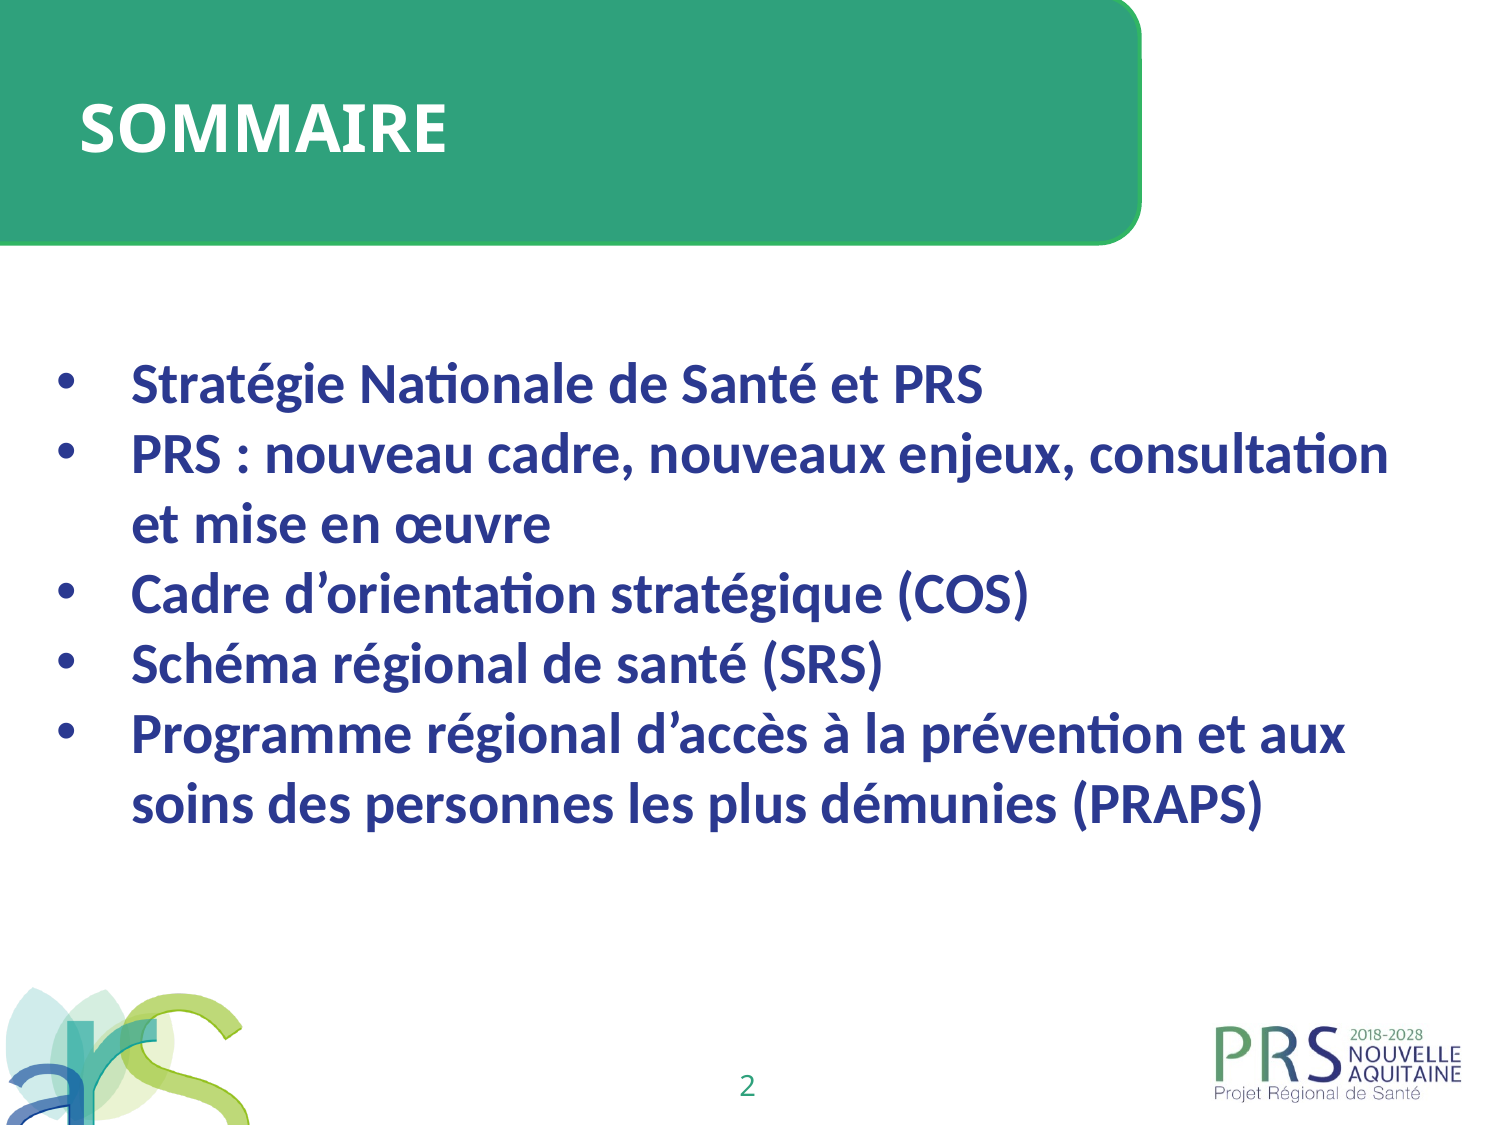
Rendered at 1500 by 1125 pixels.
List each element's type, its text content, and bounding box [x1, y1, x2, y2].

text_box [0, 0, 1142, 246]
text_box Sommaire [64, 32, 1415, 220]
text_box Stratégie Nationale de Santé et PRS PRS : nouveau cadre, nouveaux enjeux, consultation et mise en œuvre Cadre d’orientation stratégique (COS) Schéma régional de santé (SRS) Programme régional d’accès à la prévention et aux soins des personnes les plus démunies (PRAPS) [41, 338, 1463, 1103]
slide_number 2 [572, 1059, 923, 1120]
picture [5, 987, 250, 1125]
